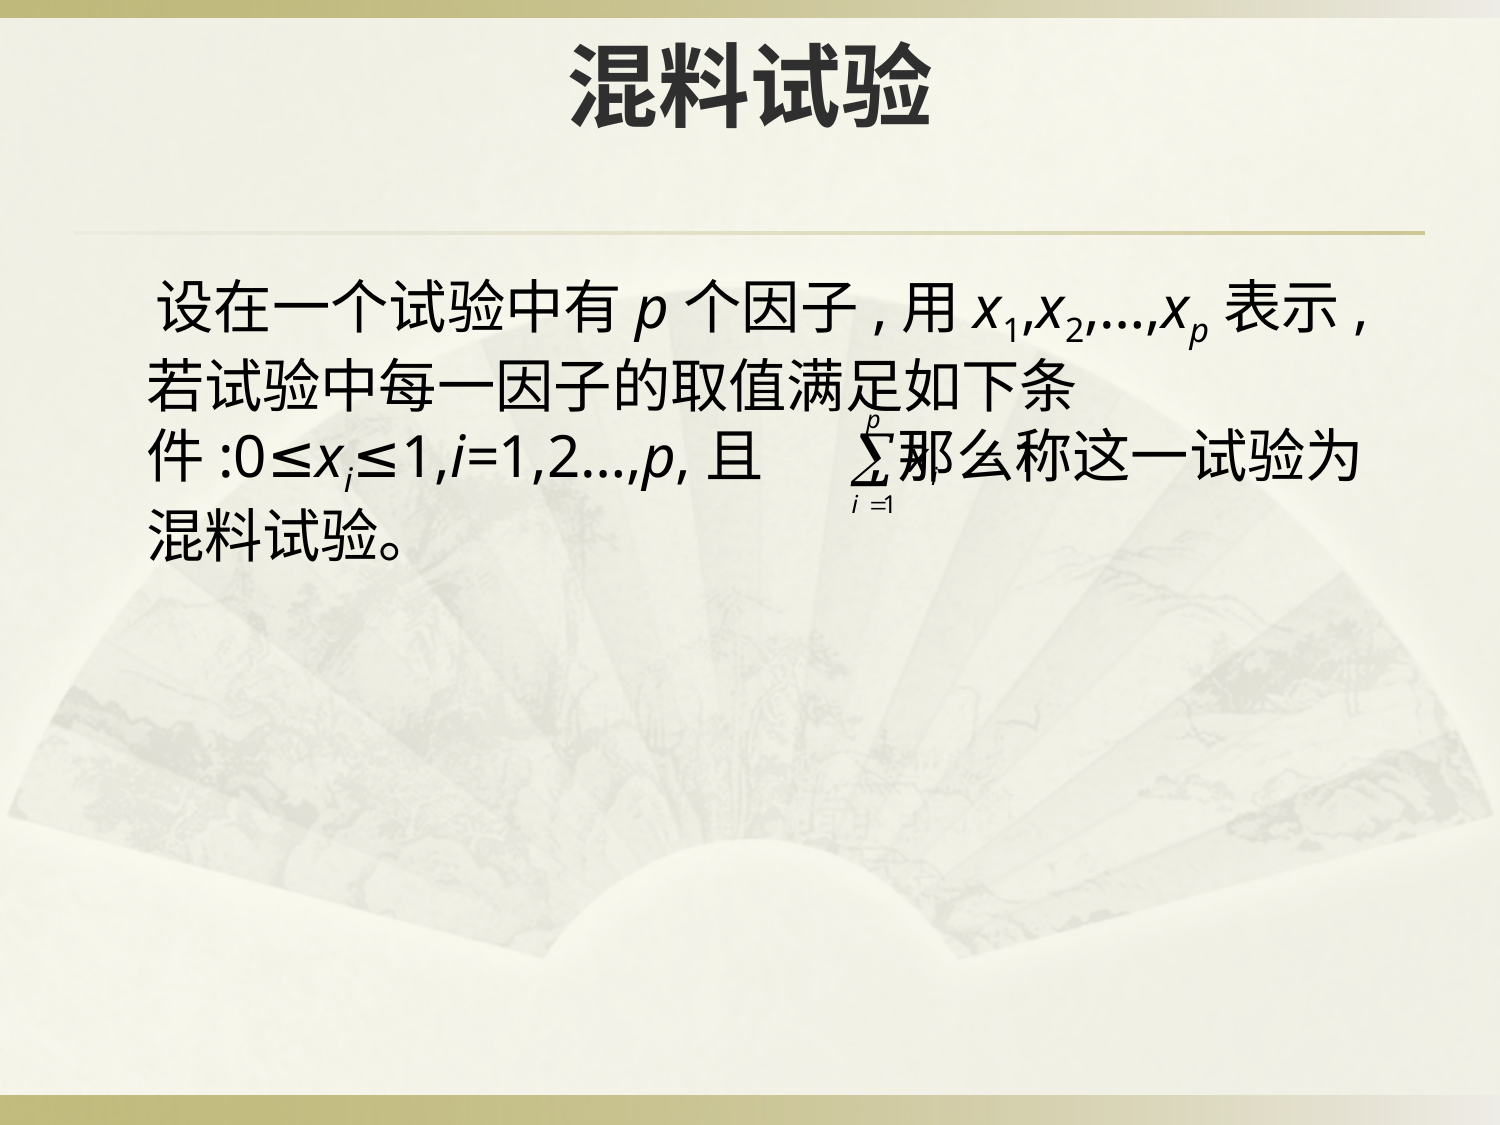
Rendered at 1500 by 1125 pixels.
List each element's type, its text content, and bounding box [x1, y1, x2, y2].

list 设在一个试验中有p个因子,用x1,x2,…,xp表示,若试验中每一因子的取值满足如下条件:0≤xi≤1,i=1,2…,p,且 ,那么称这一试验为混料试验。 [75, 262, 1425, 1032]
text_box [843, 396, 1039, 524]
title 混料试验 [75, 45, 1425, 233]
